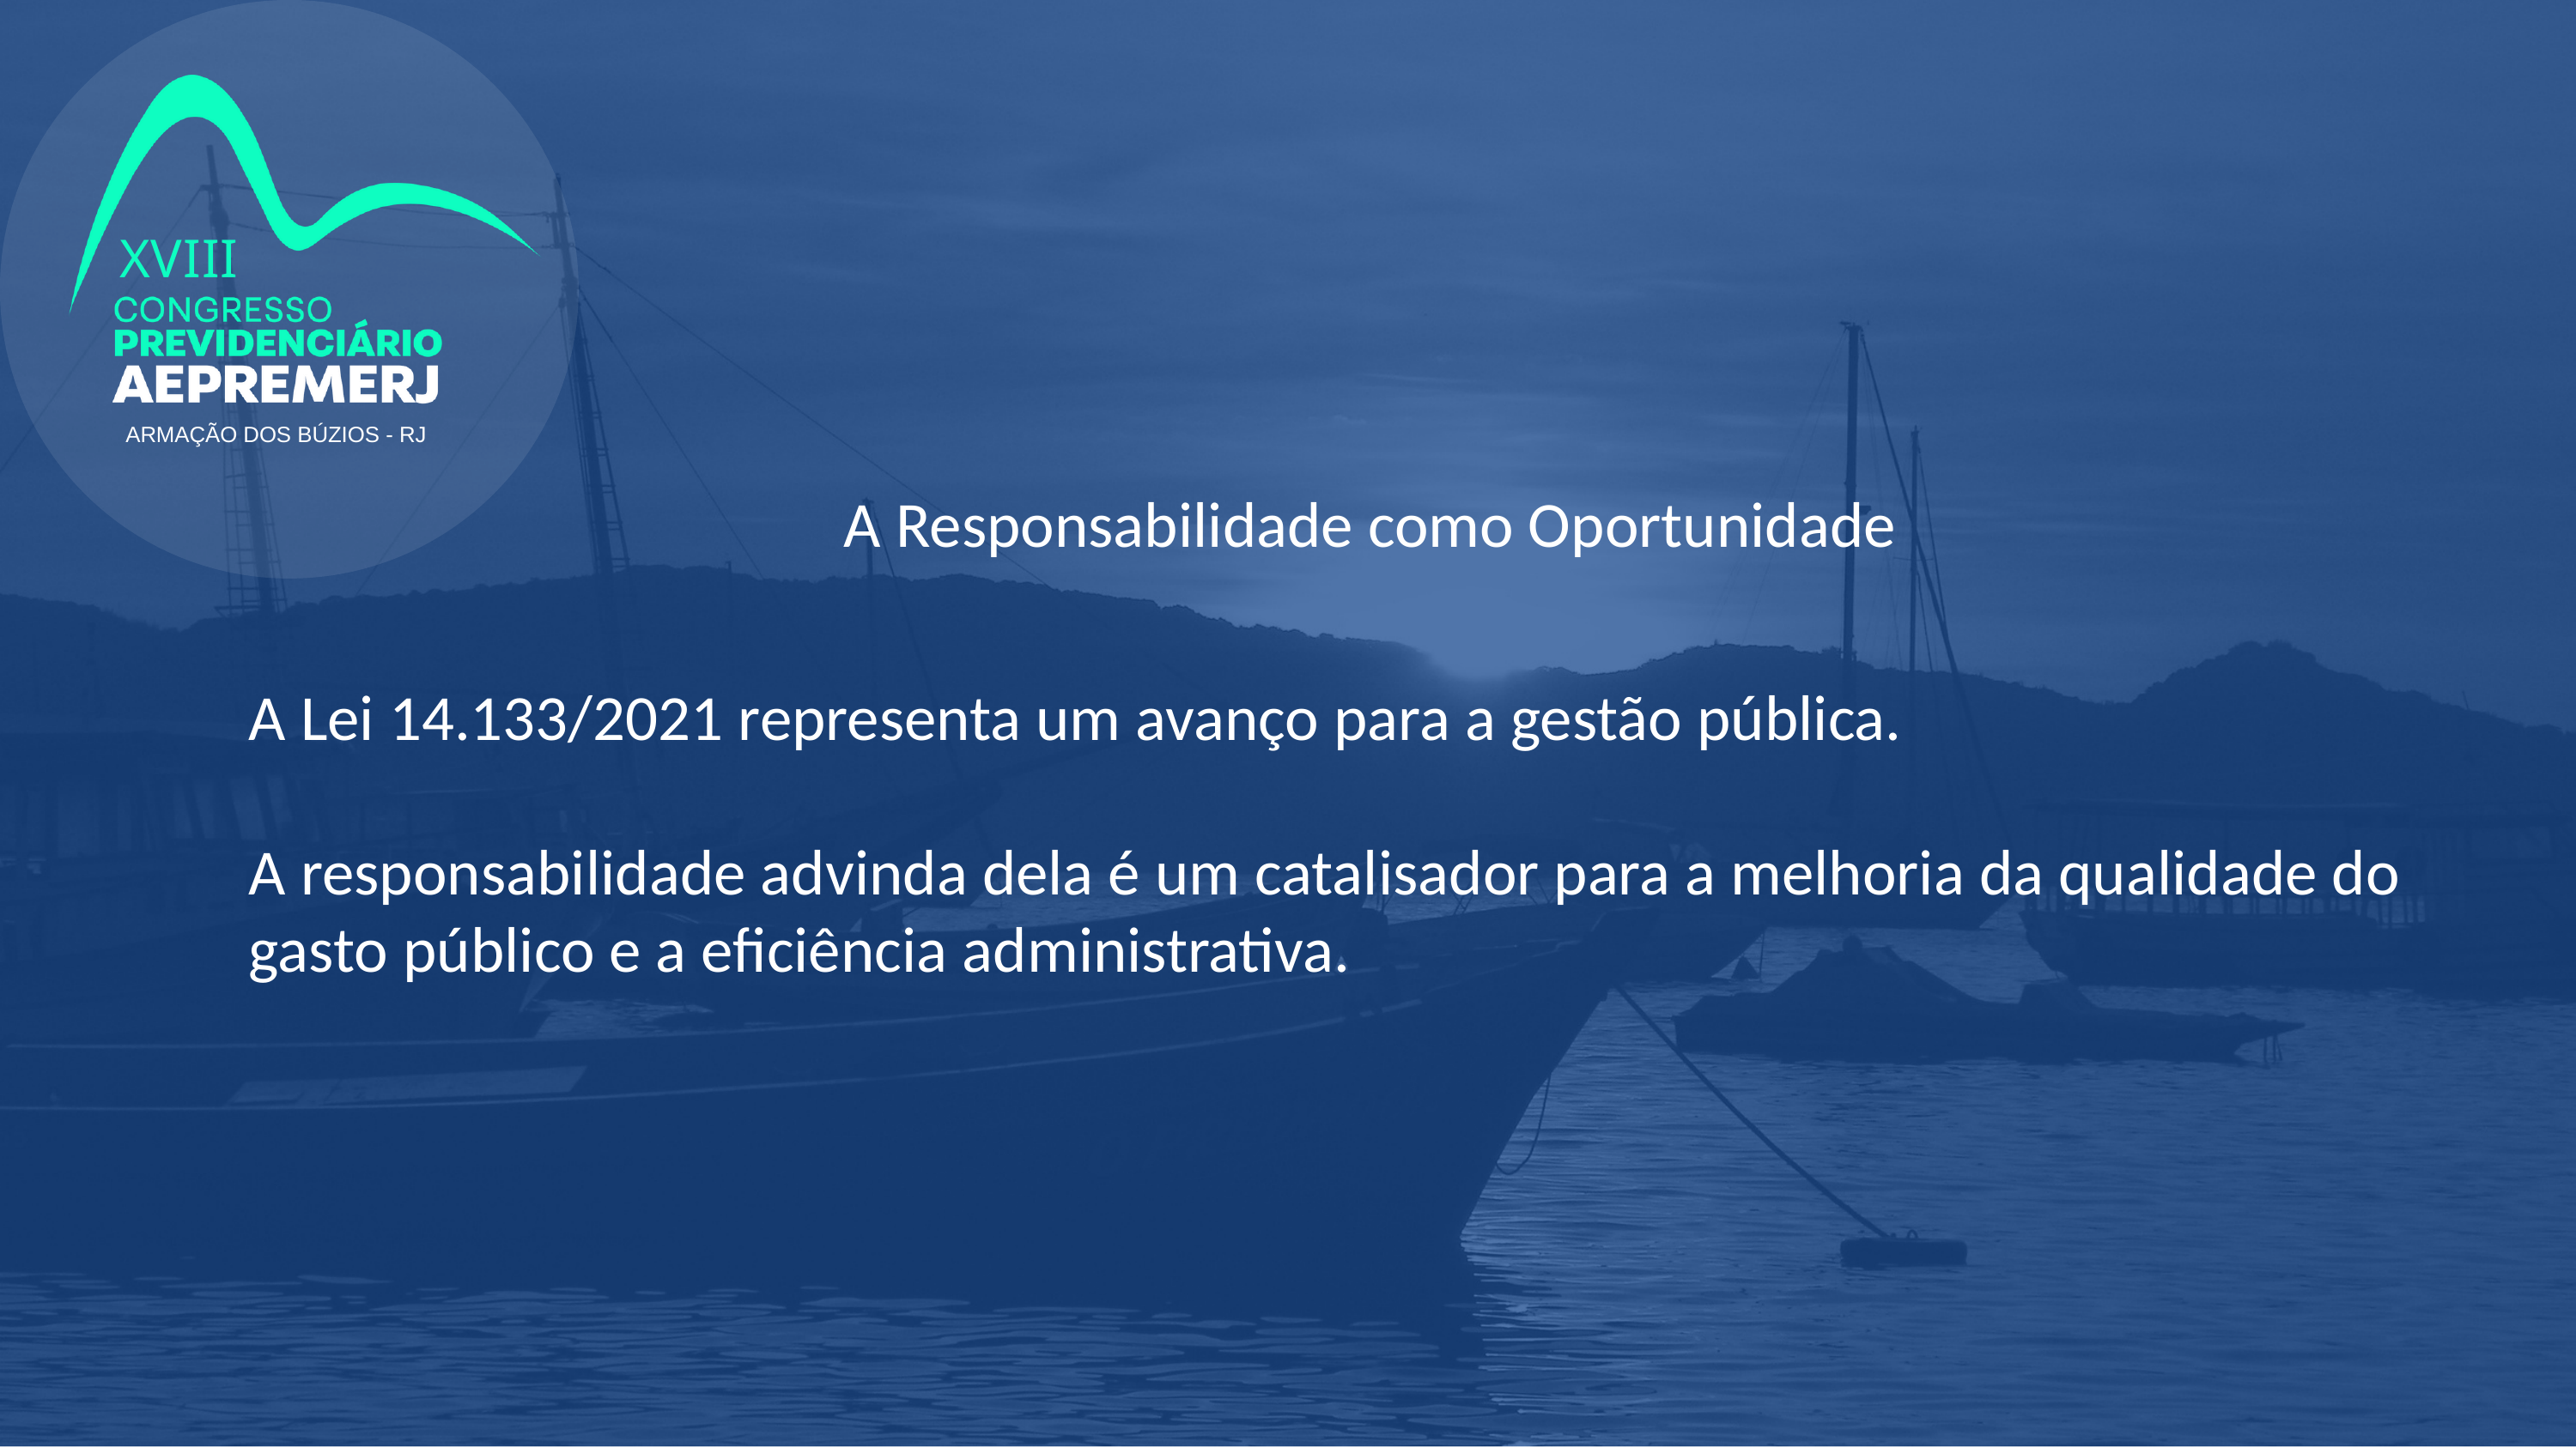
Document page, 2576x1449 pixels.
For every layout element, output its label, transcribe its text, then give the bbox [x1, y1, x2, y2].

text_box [60, 74, 544, 447]
text_box [0, 0, 2576, 1446]
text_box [0, 0, 580, 579]
text_box A Responsabilidade como Oportunidade A Lei 14.133/2021 representa um avanço para a gestão pública. A responsabilidade advinda dela é um catalisador para a melhoria da qualidade do gasto público e a eficiência administrativa. [235, 476, 2490, 1060]
